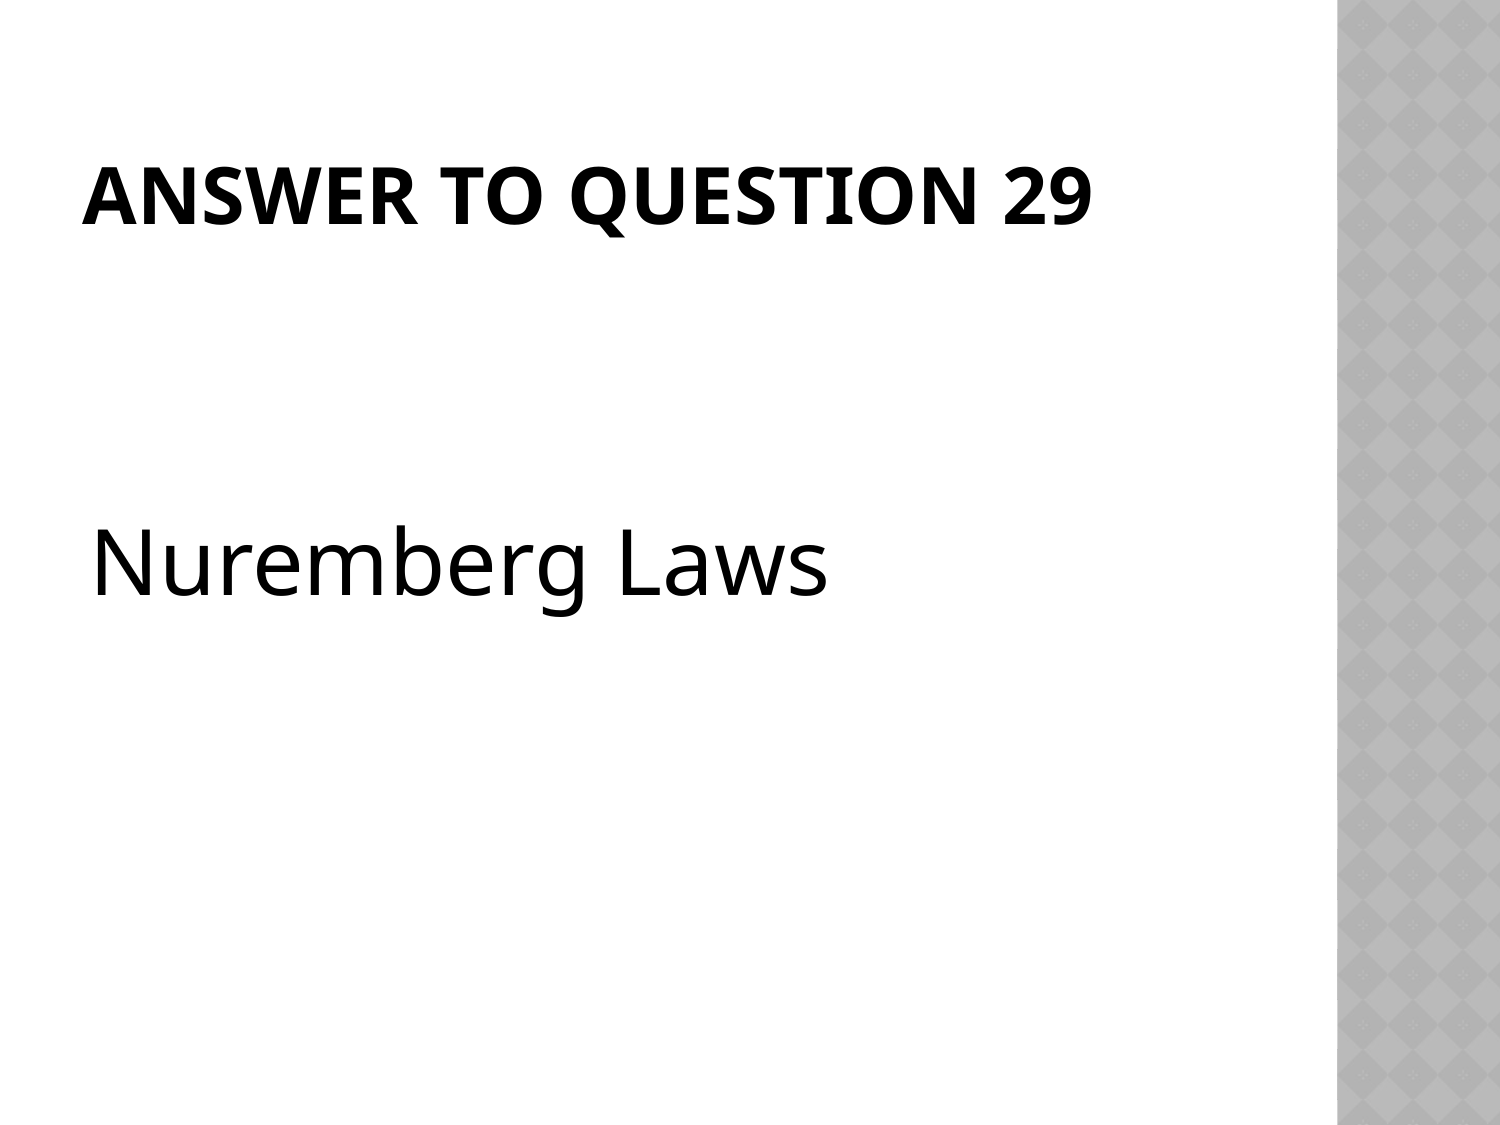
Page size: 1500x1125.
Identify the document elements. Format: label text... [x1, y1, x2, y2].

title Answer to Question 29 [75, 52, 1263, 240]
list Nuremberg Laws [75, 264, 1263, 1059]
